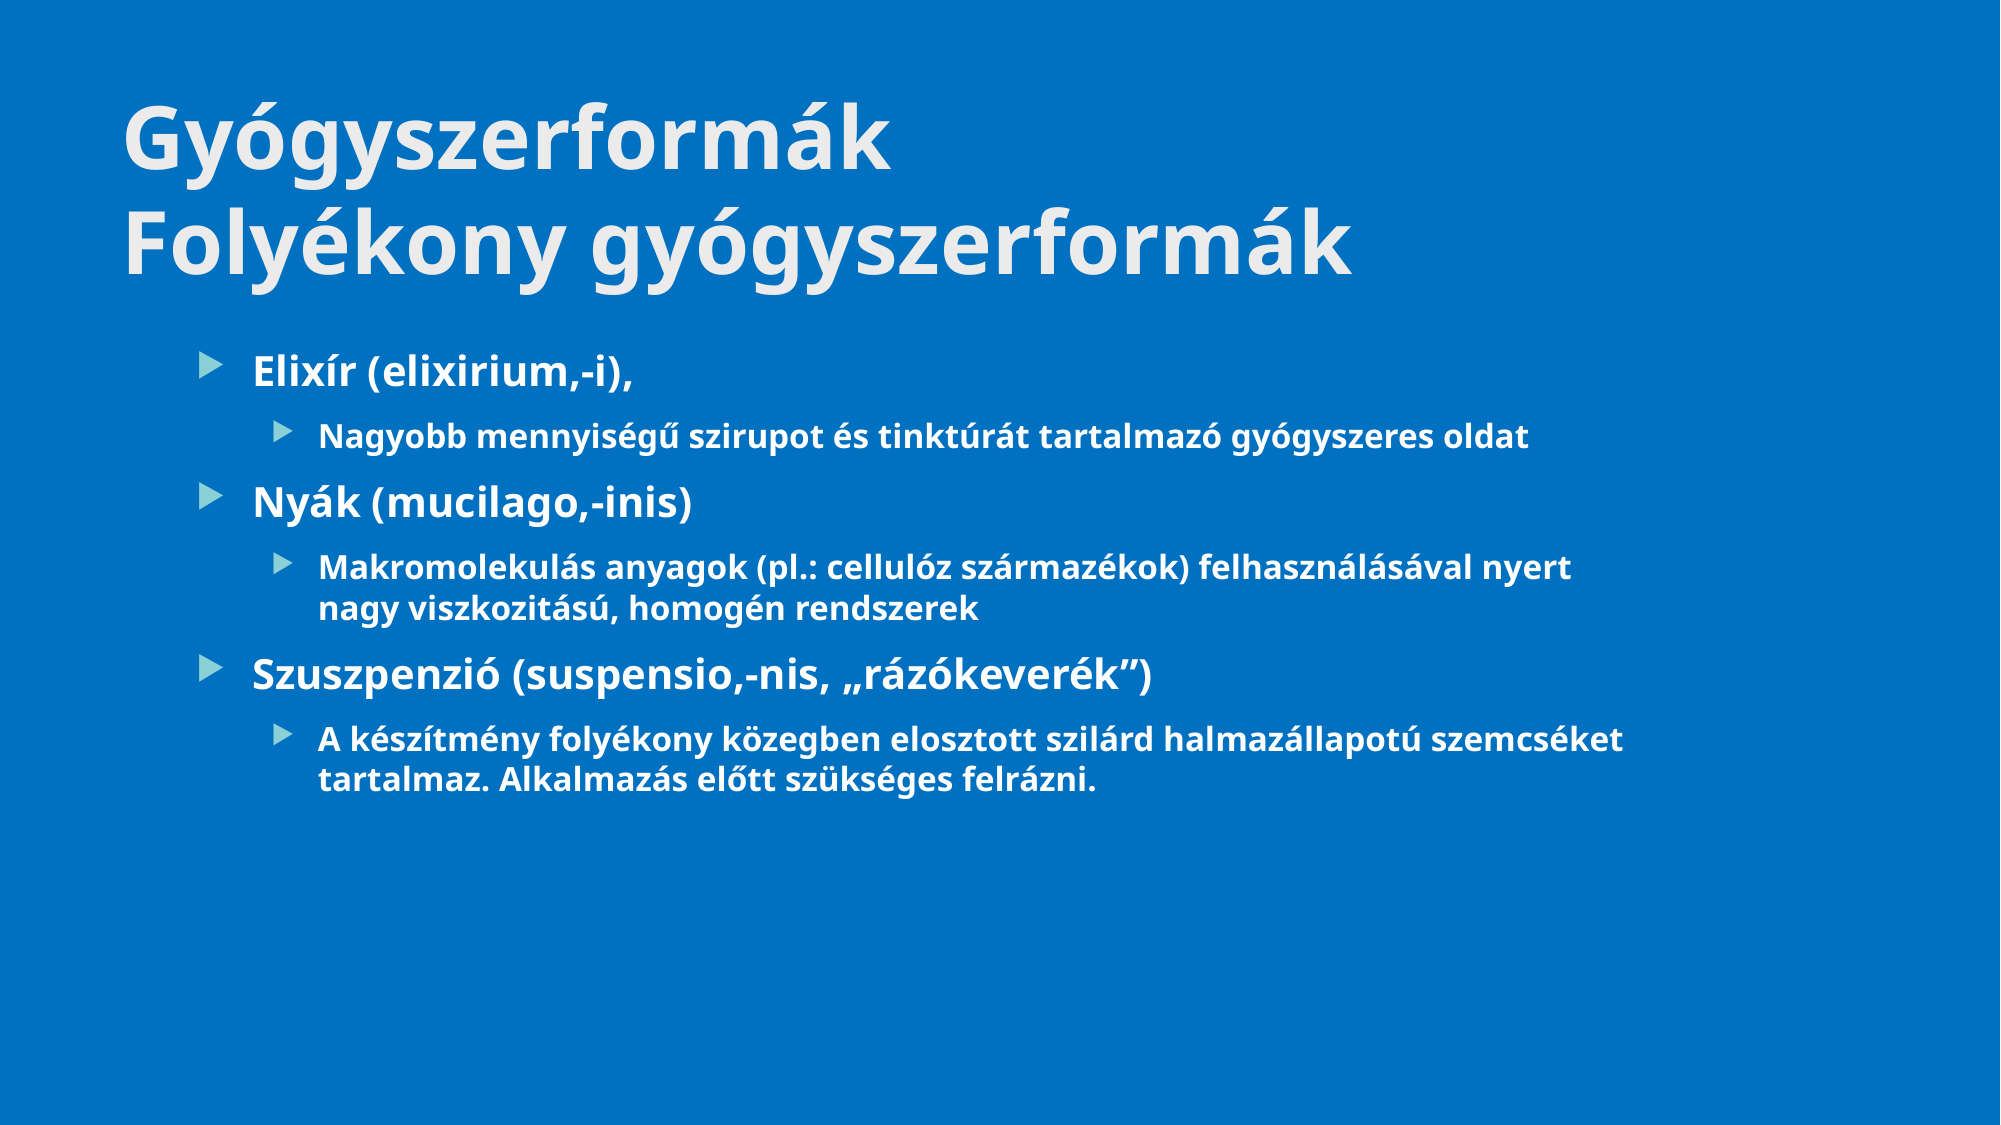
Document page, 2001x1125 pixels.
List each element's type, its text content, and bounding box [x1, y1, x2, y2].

title Gyógyszerformák Folyékony gyógyszerformák [106, 74, 1649, 304]
list Elixír (elixirium,-i), Nagyobb mennyiségű szirupot és tinktúrát tartalmazó gyógyszeres oldat Nyák (mucilago,-inis) Makromolekulás anyagok (pl.: cellulóz származékok) felhasználásával nyert nagy viszkozitású, homogén rendszerek Szuszpenzió (suspensio,-nis, „rázókeverék”) A készítmény folyékony közegben elosztott szilárd halmazállapotú szemcséket tartalmaz. Alkalmazás előtt szükséges felrázni. [181, 336, 1649, 1025]
